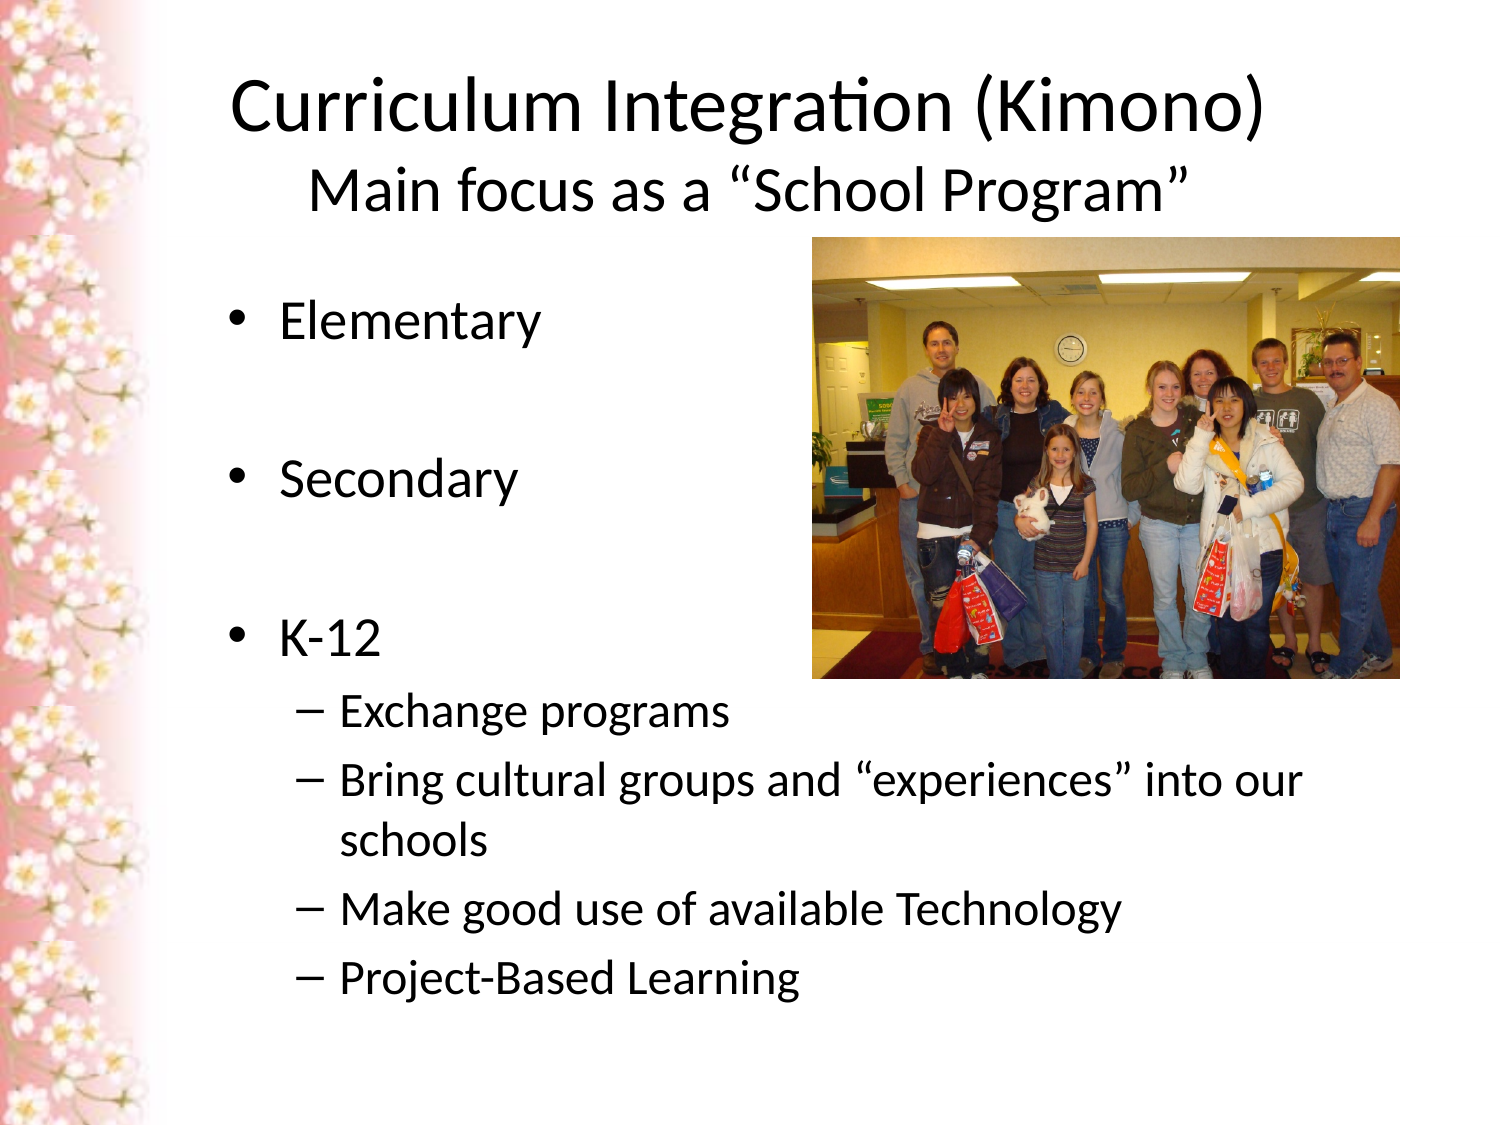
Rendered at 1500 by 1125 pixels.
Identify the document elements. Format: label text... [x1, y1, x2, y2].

picture [0, 0, 1500, 1125]
list Elementary Secondary K-12 Exchange programs Bring cultural groups and “experiences” into our schools Make good use of available Technology Project-Based Learning [212, 275, 1400, 1018]
title Curriculum Integration (Kimono) Main focus as a “School Program” [75, 45, 1425, 233]
